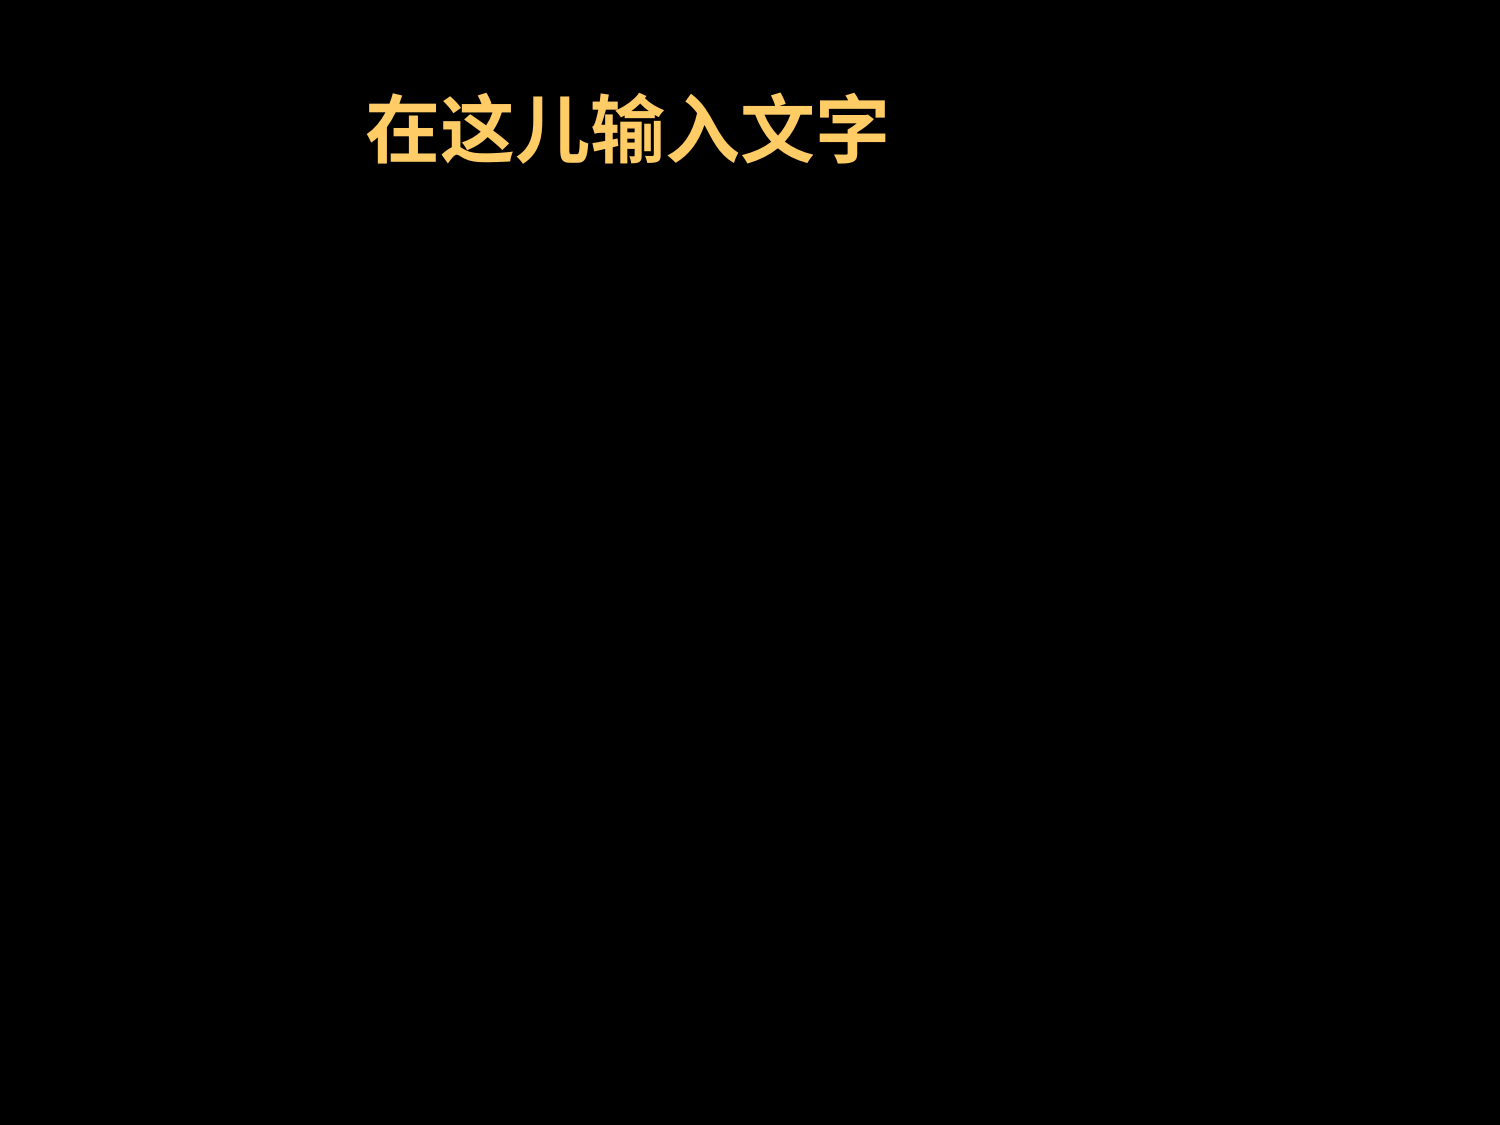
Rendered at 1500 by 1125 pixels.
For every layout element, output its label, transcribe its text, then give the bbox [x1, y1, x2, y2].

text_box 在这儿输入文字 [350, 75, 906, 181]
